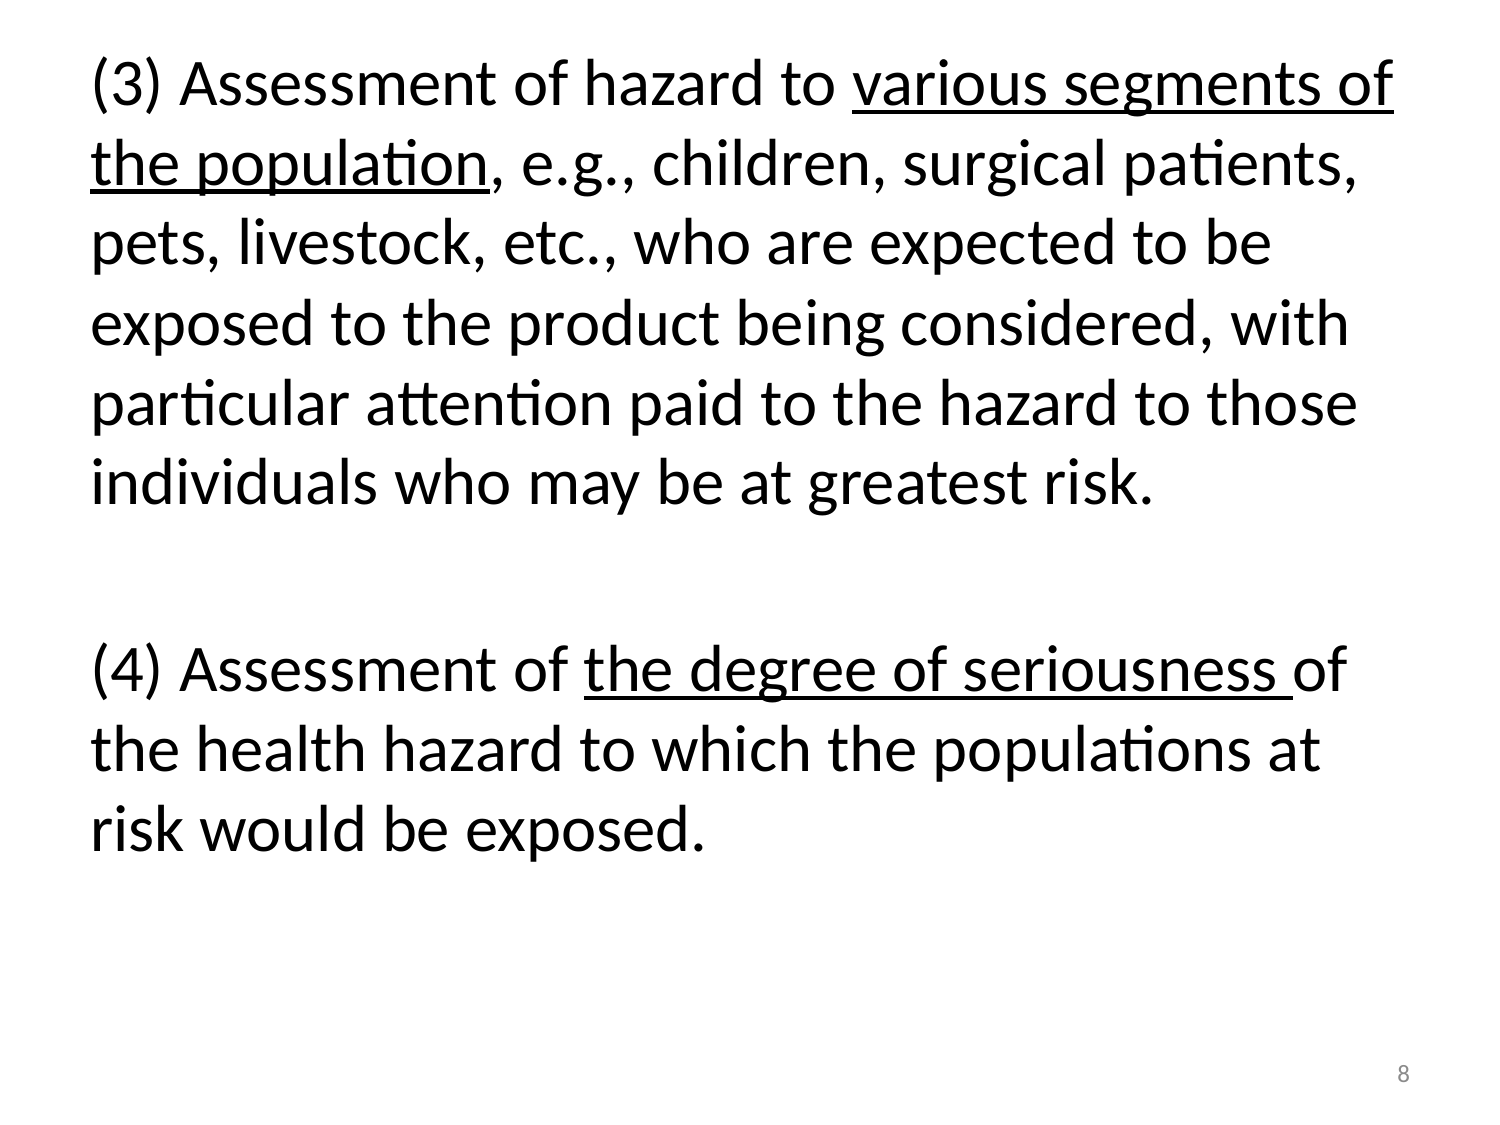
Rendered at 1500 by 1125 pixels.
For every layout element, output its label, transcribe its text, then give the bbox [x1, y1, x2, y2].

slide_number 8 [1074, 1042, 1425, 1103]
list (3) Assessment of hazard to various segments of the population, e.g., children, surgical patients, pets, livestock, etc., who are expected to be exposed to the product being considered, with particular attention paid to the hazard to those individuals who may be at greatest risk. (4) Assessment of the degree of seriousness of the health hazard to which the populations at risk would be exposed. [75, 30, 1425, 1071]
